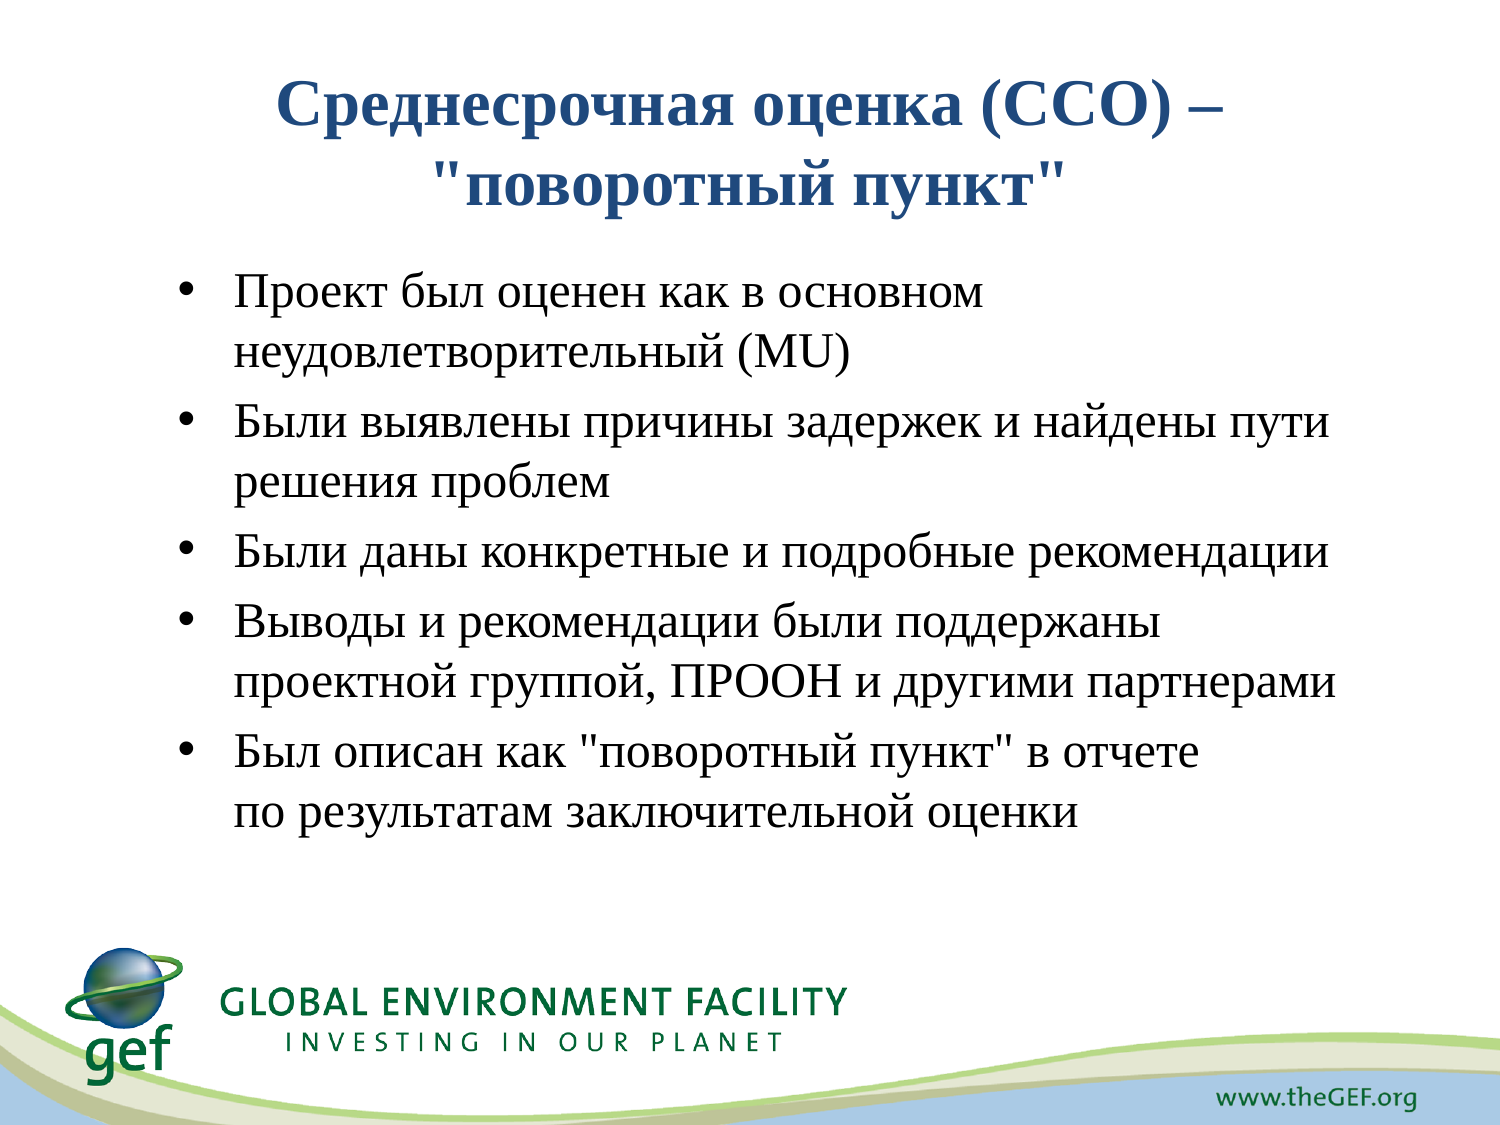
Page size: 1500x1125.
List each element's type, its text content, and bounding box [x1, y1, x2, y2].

slide_number [1407, 1042, 1500, 1103]
title Среднесрочная оценка (ССО) – "поворотный пункт" [75, 45, 1425, 233]
picture [0, 920, 1500, 1125]
list Проект был оценен как в основном неудовлетворительный (MU) Были выявлены причины задержек и найдены пути решения проблем Были даны конкретные и подробные рекомендации Выводы и рекомендации были поддержаны проектной группой, ПРООН и другими партнерами Был описан как "поворотный пункт" в отчете по результатам заключительной оценки [162, 249, 1375, 1005]
